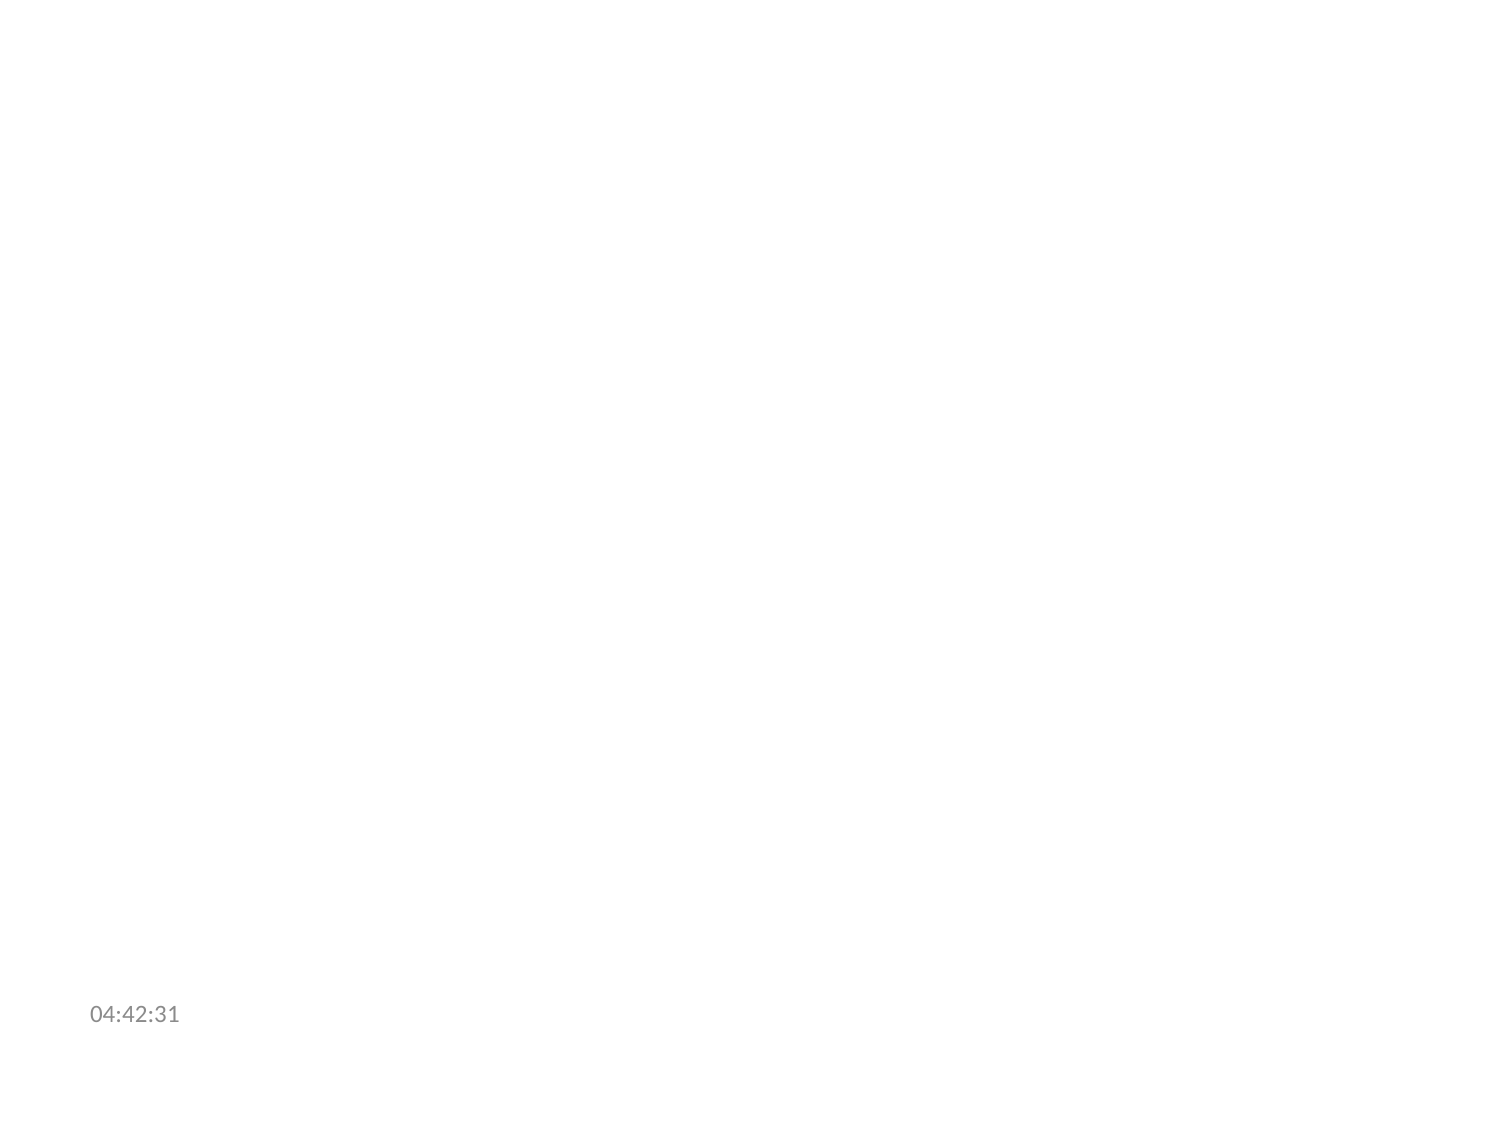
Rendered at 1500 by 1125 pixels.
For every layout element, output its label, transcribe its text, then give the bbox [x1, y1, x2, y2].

text_box 15:35:09 [75, 982, 425, 1043]
